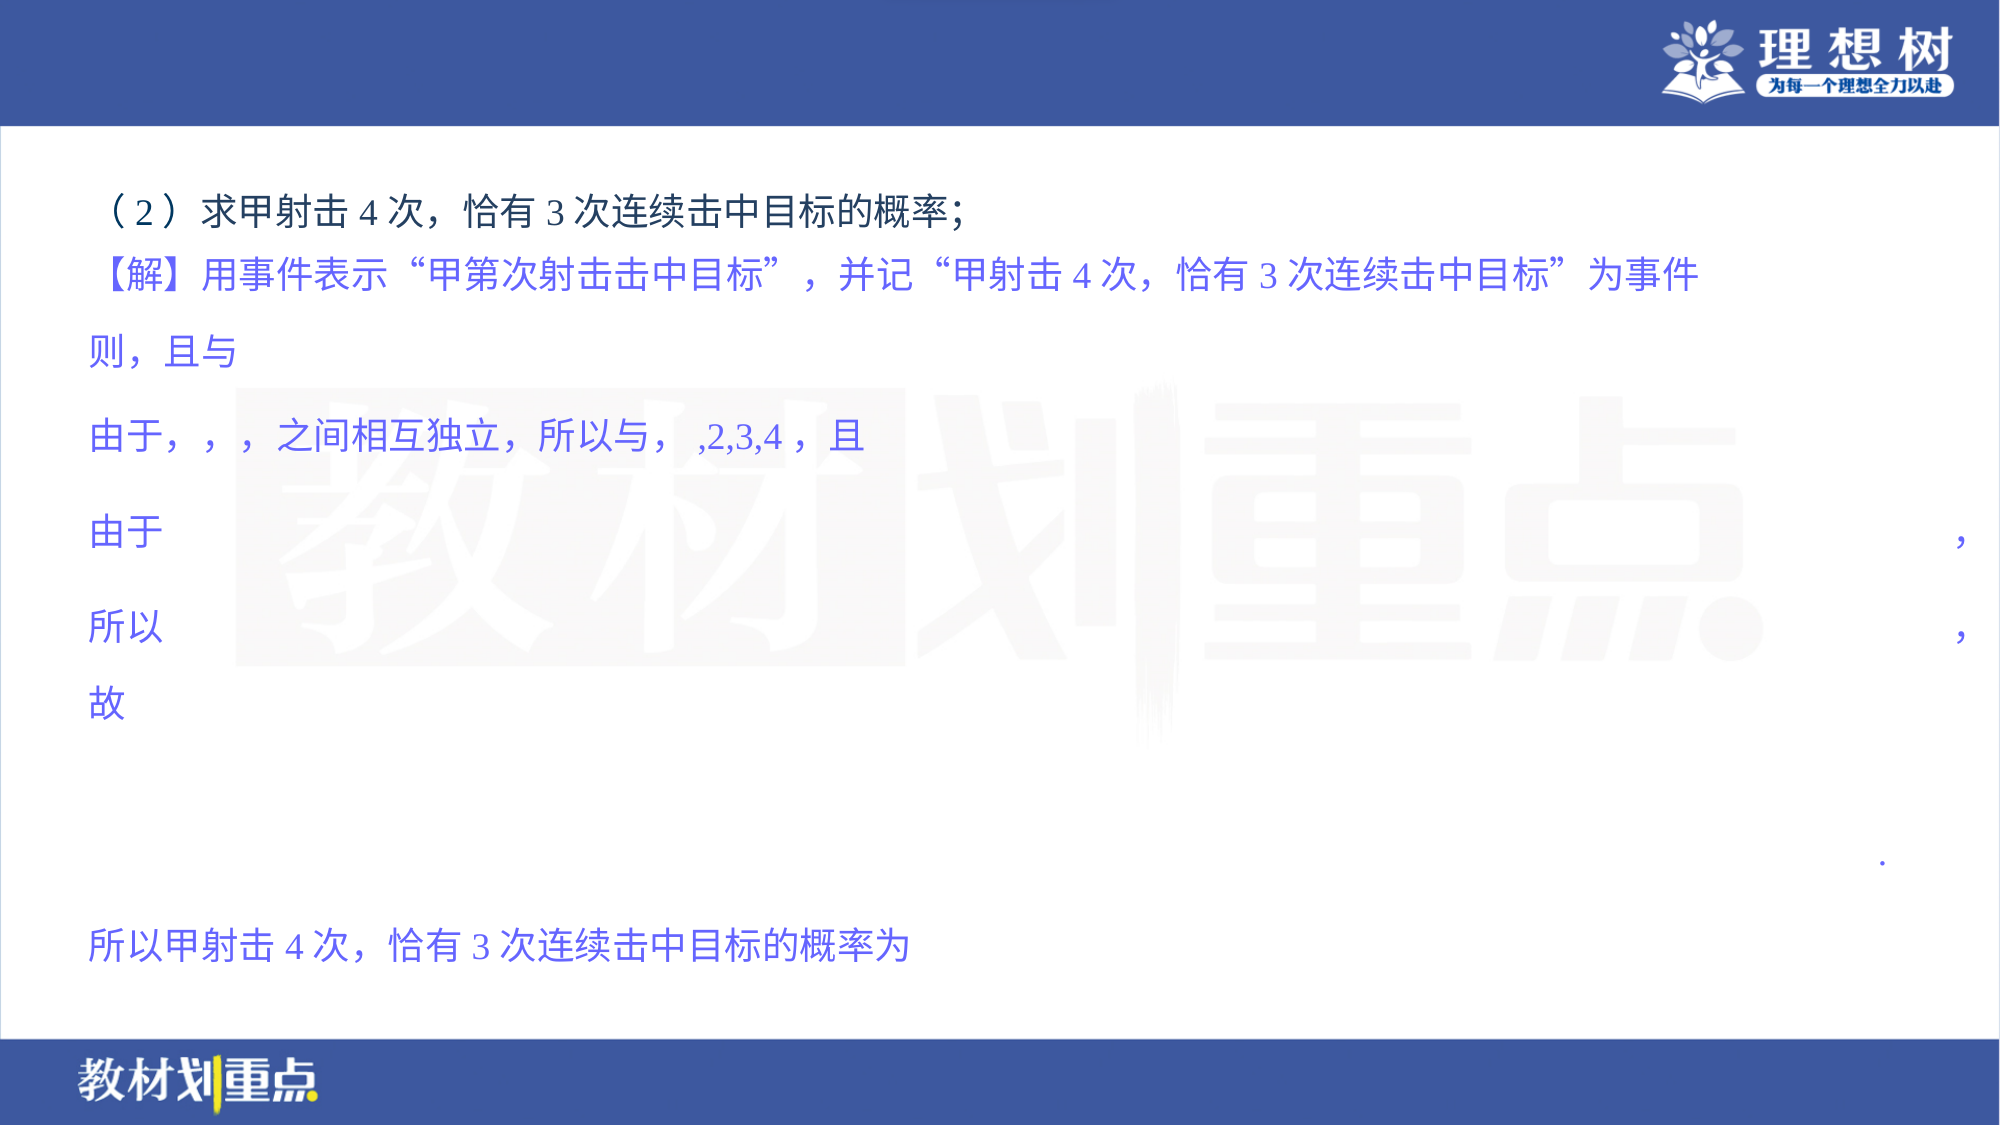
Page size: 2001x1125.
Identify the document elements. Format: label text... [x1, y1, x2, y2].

text_box （2）求甲射击4次，恰有3次连续击中目标的概率； [88, 166, 1911, 226]
picture [0, 0, 2000, 1125]
